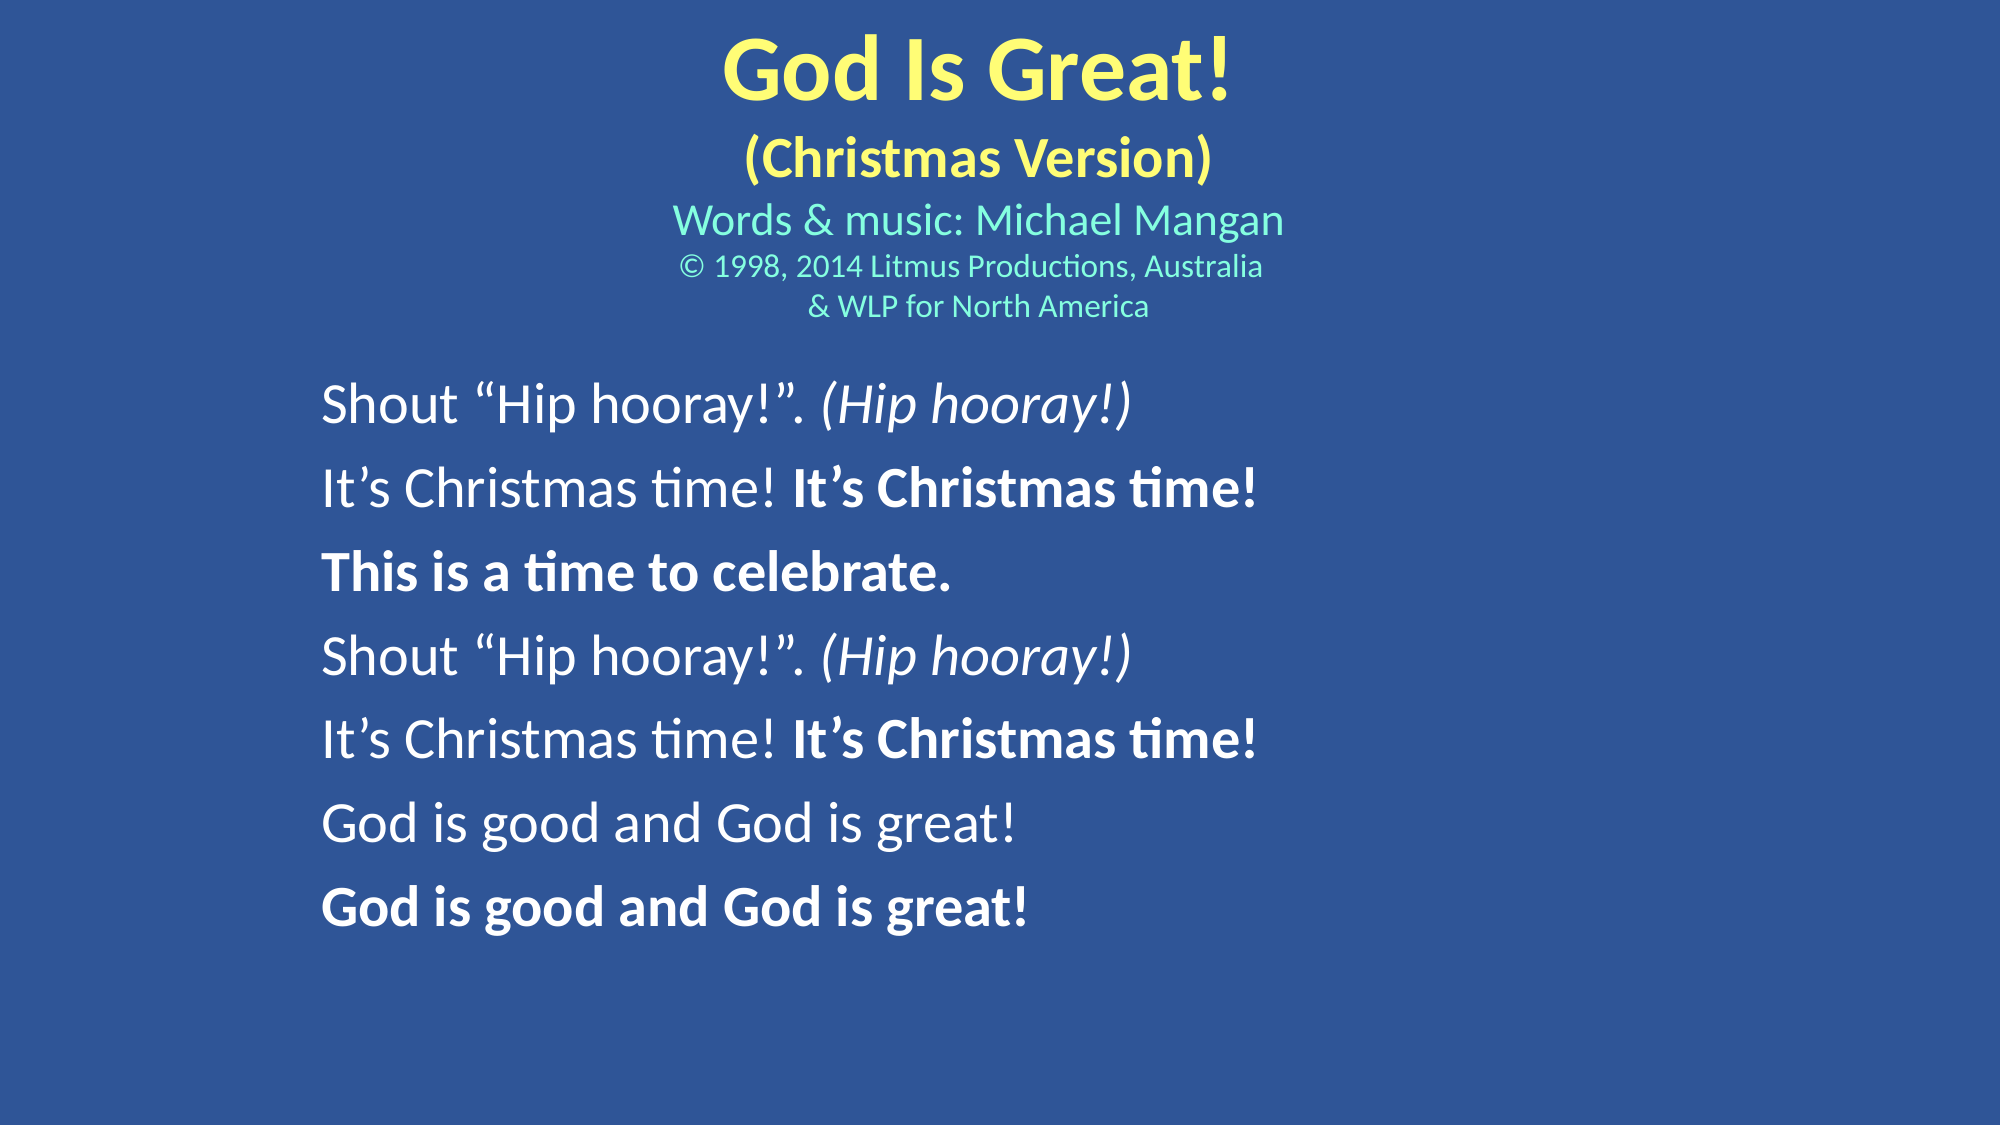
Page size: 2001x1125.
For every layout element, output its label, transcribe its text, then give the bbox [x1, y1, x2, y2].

text_box God Is Great! (Christmas Version) Words & music: Michael Mangan © 1998, 2014 Litmus Productions, Australia & WLP for North America [291, 0, 1667, 345]
list Shout “Hip hooray!”. (Hip hooray!) It’s Christmas time! It’s Christmas time! This is a time to celebrate. Shout “Hip hooray!”. (Hip hooray!) It’s Christmas time! It’s Christmas time! God is good and God is great! God is good and God is great! [306, 365, 1694, 968]
